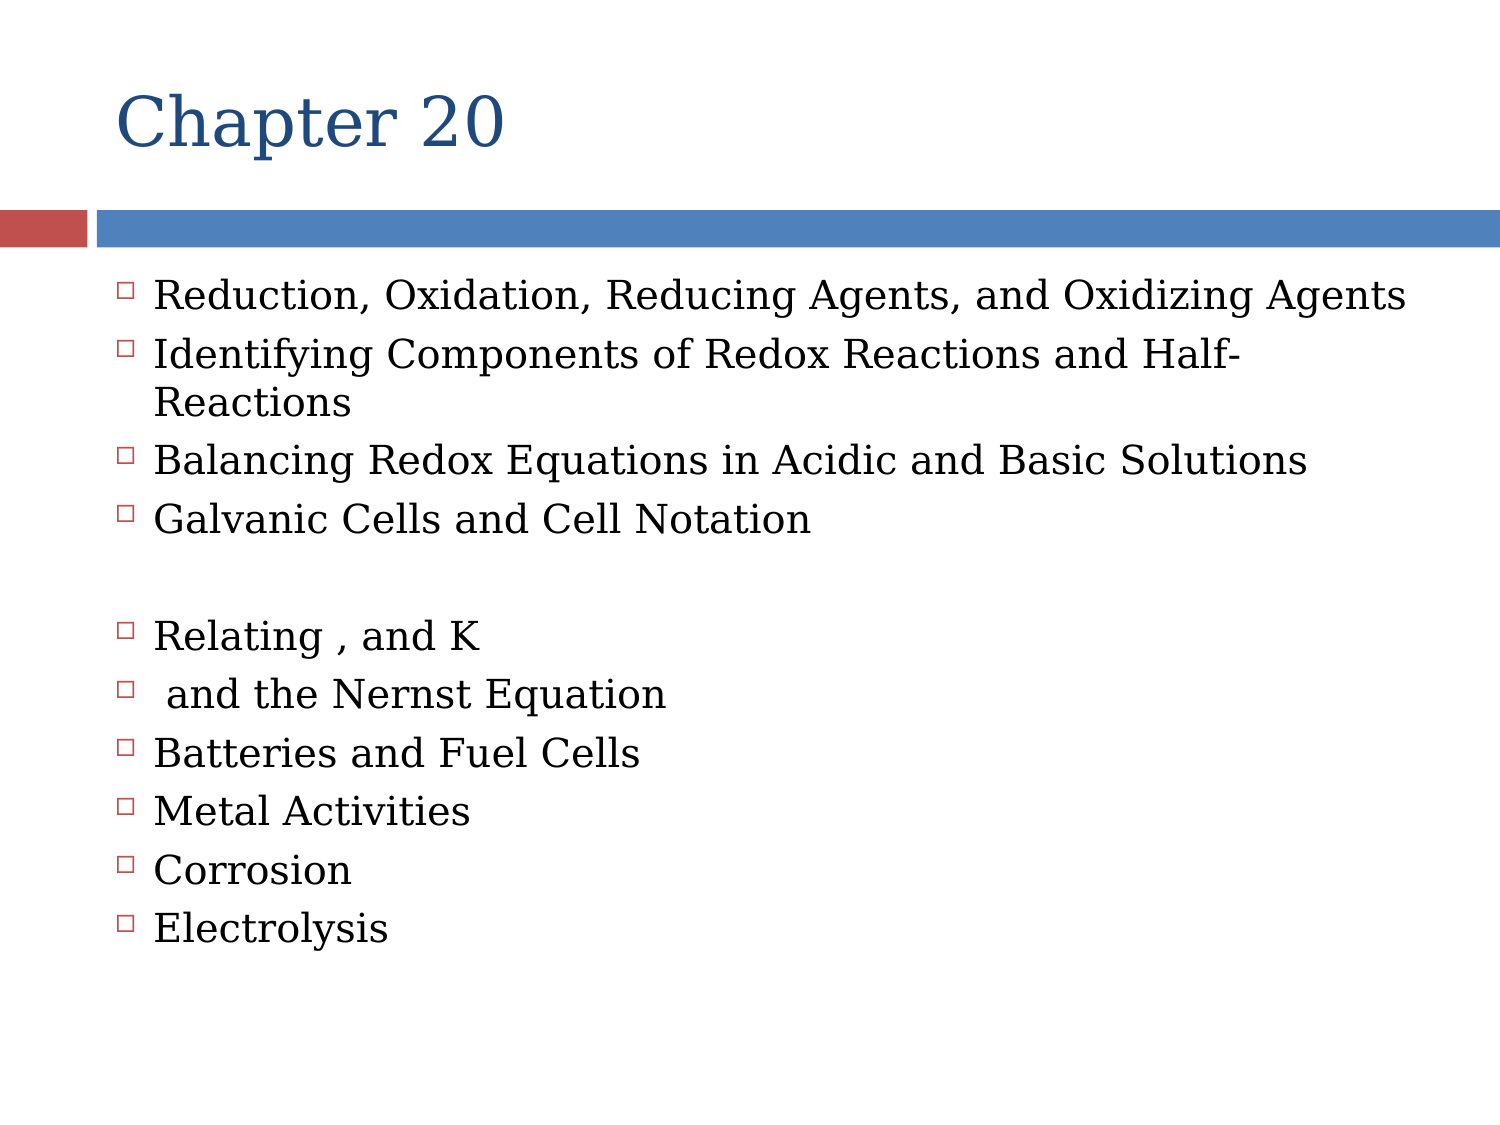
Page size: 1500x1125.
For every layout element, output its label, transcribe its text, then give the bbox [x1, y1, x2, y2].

title Chapter 20 [100, 37, 1438, 200]
